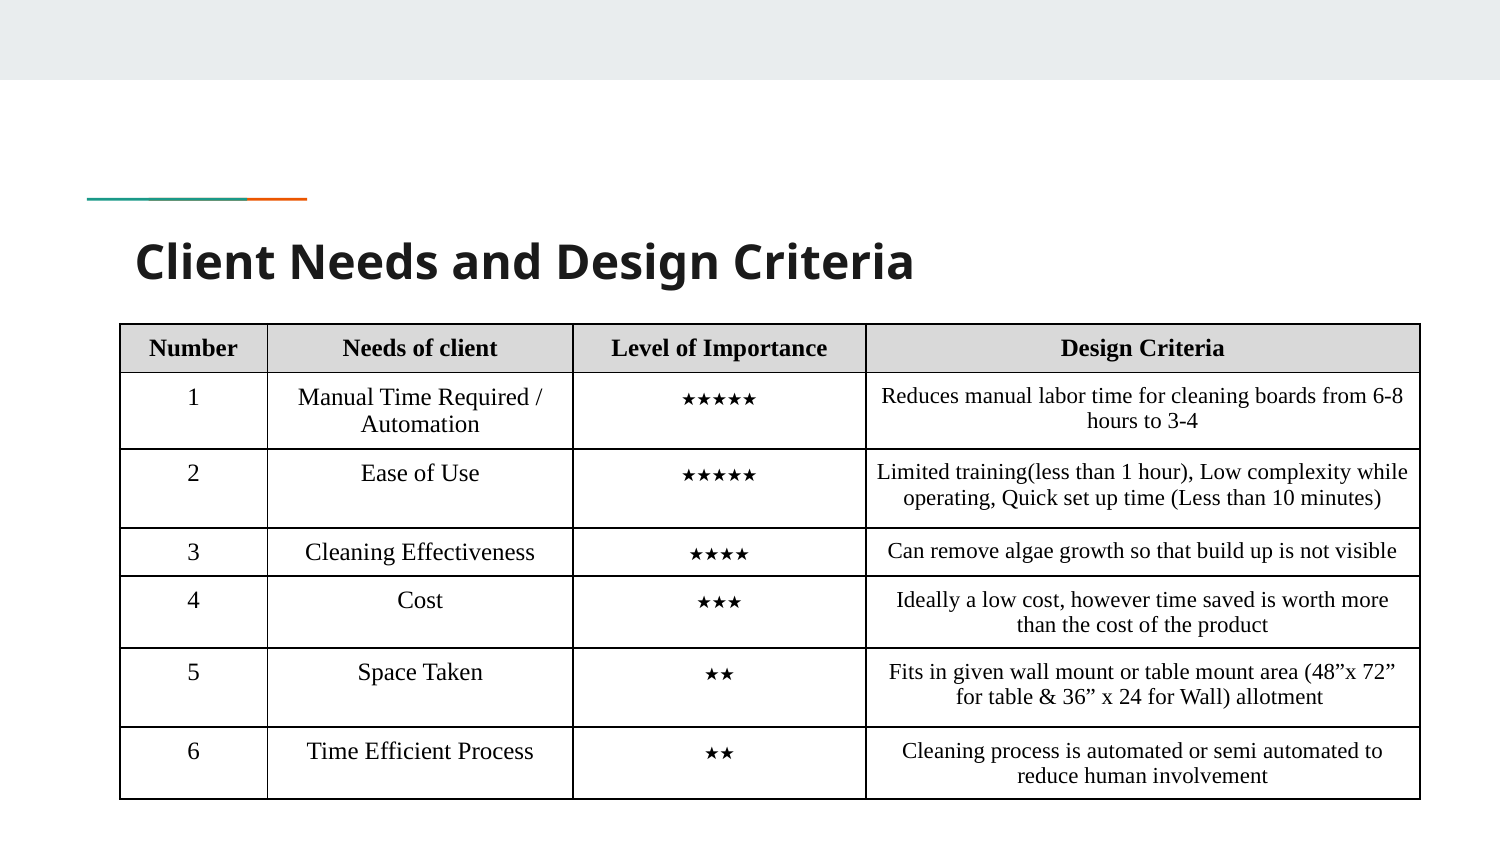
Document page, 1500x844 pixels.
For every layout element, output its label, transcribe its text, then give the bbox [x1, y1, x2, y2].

table_cell 4 [121, 577, 267, 647]
table_cell Space Taken [268, 649, 572, 726]
table_cell Limited training(less than 1 hour), Low complexity while operating, Quick set up time (Less than 10 minutes) [867, 450, 1419, 527]
table_cell Time Efficient Process [268, 728, 572, 798]
table_header Level of Importance [574, 325, 865, 372]
table_cell Cleaning Effectiveness [268, 529, 572, 575]
table_cell Cost [268, 577, 572, 647]
table_cell 2 [121, 450, 267, 527]
table_cell Fits in given wall mount or table mount area (48”x 72” for table & 36” x 24 for Wall) allotment [867, 649, 1419, 726]
table_cell ★★★★★ [574, 450, 865, 527]
table_cell 1 [121, 373, 267, 448]
table_cell ★★ [574, 728, 865, 798]
table_cell ★★★★ [574, 529, 865, 575]
table_cell ★★ [574, 649, 865, 726]
table_header Number [121, 325, 267, 372]
text_box Client Needs and Design Criteria [119, 216, 1381, 305]
table_cell Ideally a low cost, however time saved is worth more than the cost of the product [867, 577, 1419, 647]
table_cell ★★★★★ [574, 373, 865, 448]
table_cell Ease of Use [268, 450, 572, 527]
table_cell Reduces manual labor time for cleaning boards from 6-8 hours to 3-4 [867, 373, 1419, 448]
table_header Design Criteria [867, 325, 1419, 372]
table_cell 6 [121, 728, 267, 798]
table_cell ★★★ [574, 577, 865, 647]
table_cell Manual Time Required / Automation [268, 373, 572, 448]
table_cell 5 [121, 649, 267, 726]
table_cell Cleaning process is automated or semi automated to reduce human involvement [867, 728, 1419, 798]
table_cell Can remove algae growth so that build up is not visible [867, 529, 1419, 575]
table_cell 3 [121, 529, 267, 575]
table_header Needs of client [268, 325, 572, 372]
